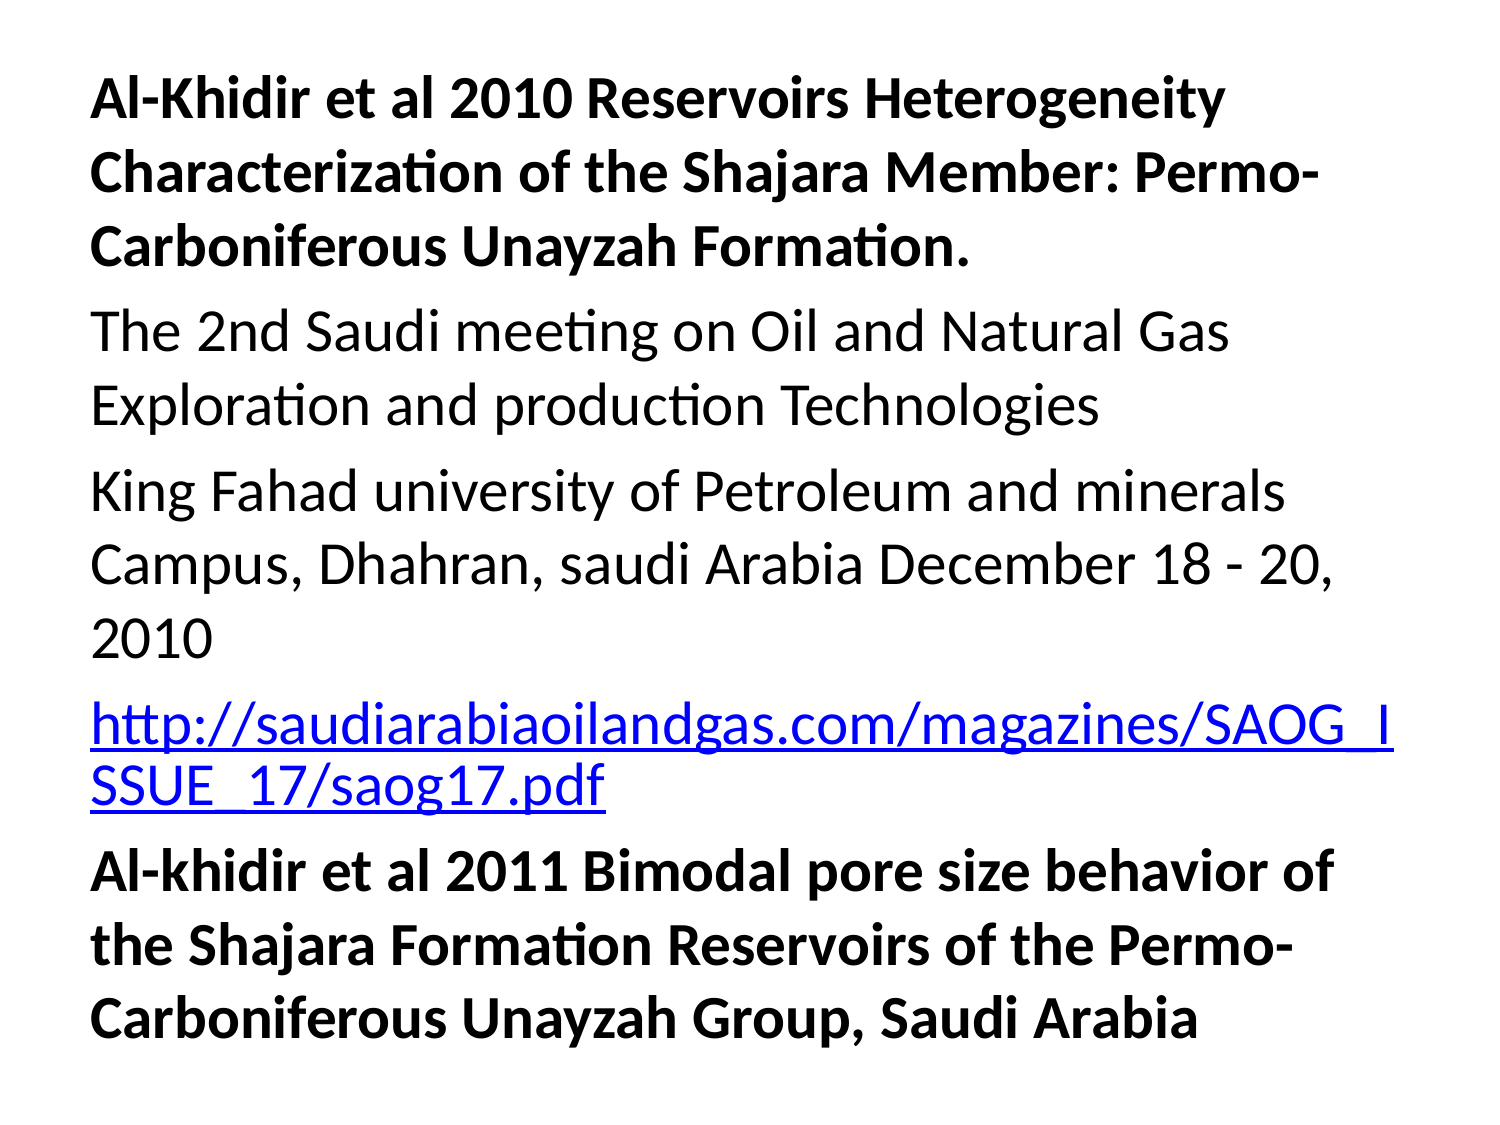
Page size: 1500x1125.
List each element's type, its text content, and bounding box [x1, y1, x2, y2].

list Al-Khidir et al 2010 Reservoirs Heterogeneity Characterization of the Shajara Member: Permo-Carboniferous Unayzah Formation. The 2nd Saudi meeting on Oil and Natural Gas Exploration and production Technologies King Fahad university of Petroleum and minerals Campus, Dhahran, saudi Arabia December 18 - 20, 2010 http://saudiarabiaoilandgas.com/magazines/SAOG_ISSUE_17/saog17.pdf Al-khidir et al 2011 Bimodal pore size behavior of the Shajara Formation Reservoirs of the Permo-Carboniferous Unayzah Group, Saudi Arabia [75, 50, 1425, 1005]
